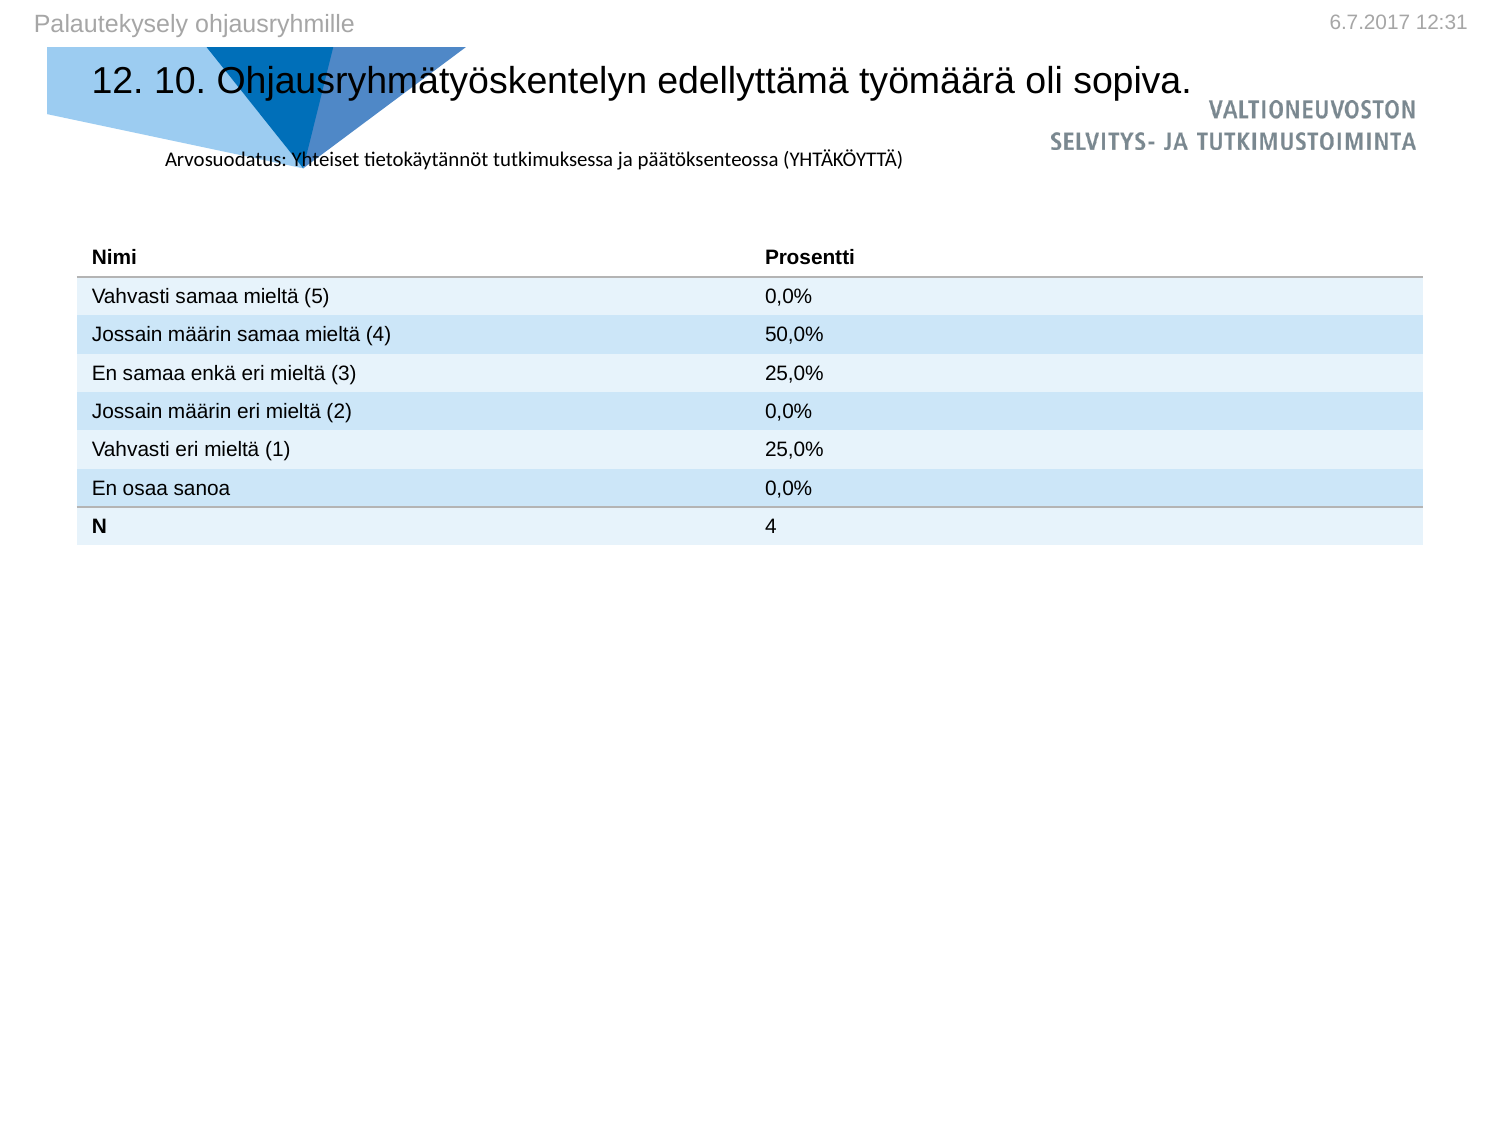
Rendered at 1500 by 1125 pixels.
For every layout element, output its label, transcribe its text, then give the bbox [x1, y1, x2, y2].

table_cell 0,0% [750, 392, 1423, 430]
table_cell Jossain määrin eri mieltä (2) [77, 392, 750, 430]
table_cell 25,0% [750, 430, 1423, 469]
table_cell Jossain määrin samaa mieltä (4) [77, 315, 750, 354]
table_header Nimi [77, 239, 750, 276]
title 12. 10. Ohjausryhmätyöskentelyn edellyttämä työmäärä oli sopiva. [76, 38, 1427, 126]
table_cell En samaa enkä eri mieltä (3) [77, 354, 750, 392]
table_cell Vahvasti eri mieltä (1) [77, 430, 750, 469]
table_header Prosentti [750, 239, 1423, 276]
table_cell 0,0% [750, 469, 1423, 506]
table_cell En osaa sanoa [77, 469, 750, 506]
table_cell 25,0% [750, 354, 1423, 392]
table_cell Vahvasti samaa mieltä (5) [77, 278, 750, 315]
table_cell N [77, 508, 750, 545]
table_cell 0,0% [750, 278, 1423, 315]
table_cell 4 [750, 508, 1423, 545]
table_cell 50,0% [750, 315, 1423, 354]
title Arvosuodatus: Yhteiset tietokäytännöt tutkimuksessa ja päätöksenteossa (YHTÄKÖYTTÄ) [148, 123, 1500, 217]
list Palautekysely ohjausryhmille [0, 0, 1500, 38]
